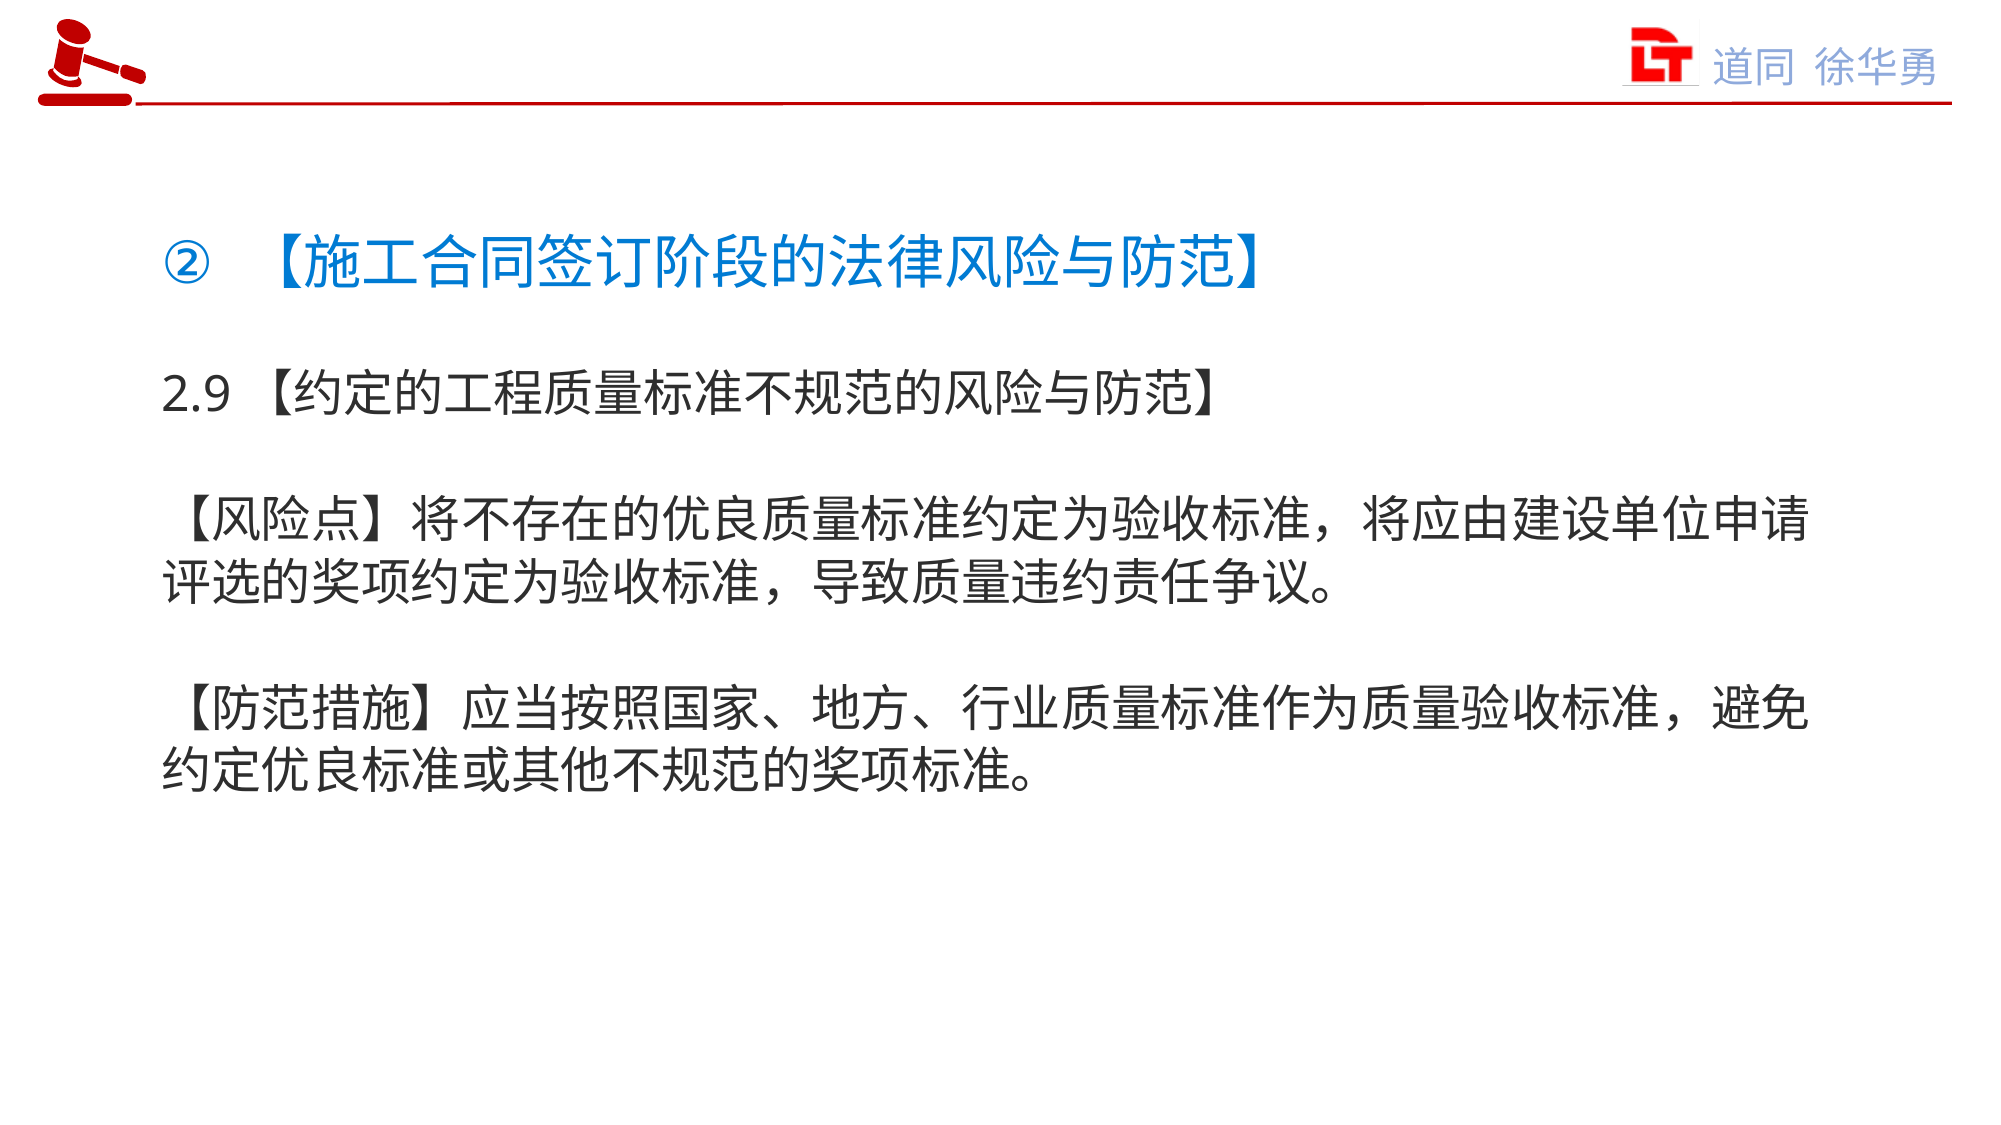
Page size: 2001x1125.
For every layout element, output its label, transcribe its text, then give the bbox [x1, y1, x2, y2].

picture [1622, 19, 1699, 97]
text_box 【施工合同签订阶段的法律风险与防范】 2.9【约定的工程质量标准不规范的风险与防范】 【风险点】将不存在的优良质量标准约定为验收标准，将应由建设单位申请评选的奖项约定为验收标准，导致质量违约责任争议。 【防范措施】应当按照国家、地方、行业质量标准作为质量验收标准，避免约定优良标准或其他不规范的奖项标准。 [146, 225, 1843, 807]
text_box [37, 17, 1954, 106]
